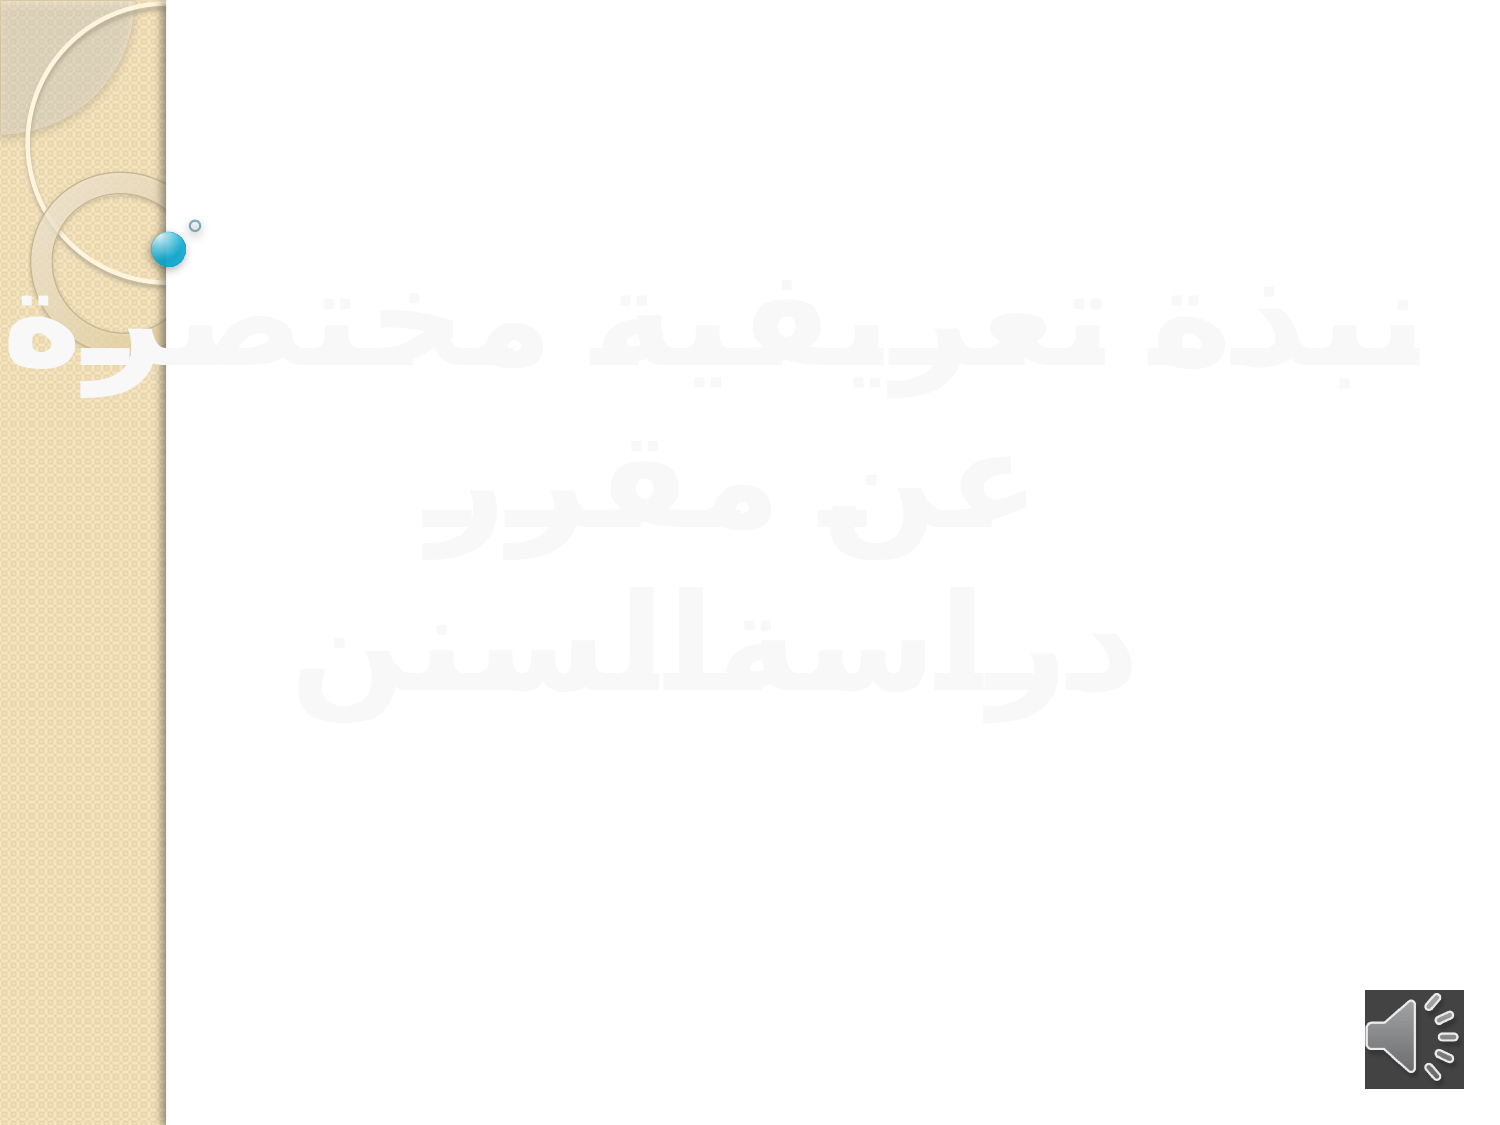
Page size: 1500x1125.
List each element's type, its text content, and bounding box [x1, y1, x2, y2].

picture [1364, 989, 1465, 1090]
text_box نبذة تعريفية مختصرة عن مقرر دراسةالسنن [0, 222, 1442, 725]
